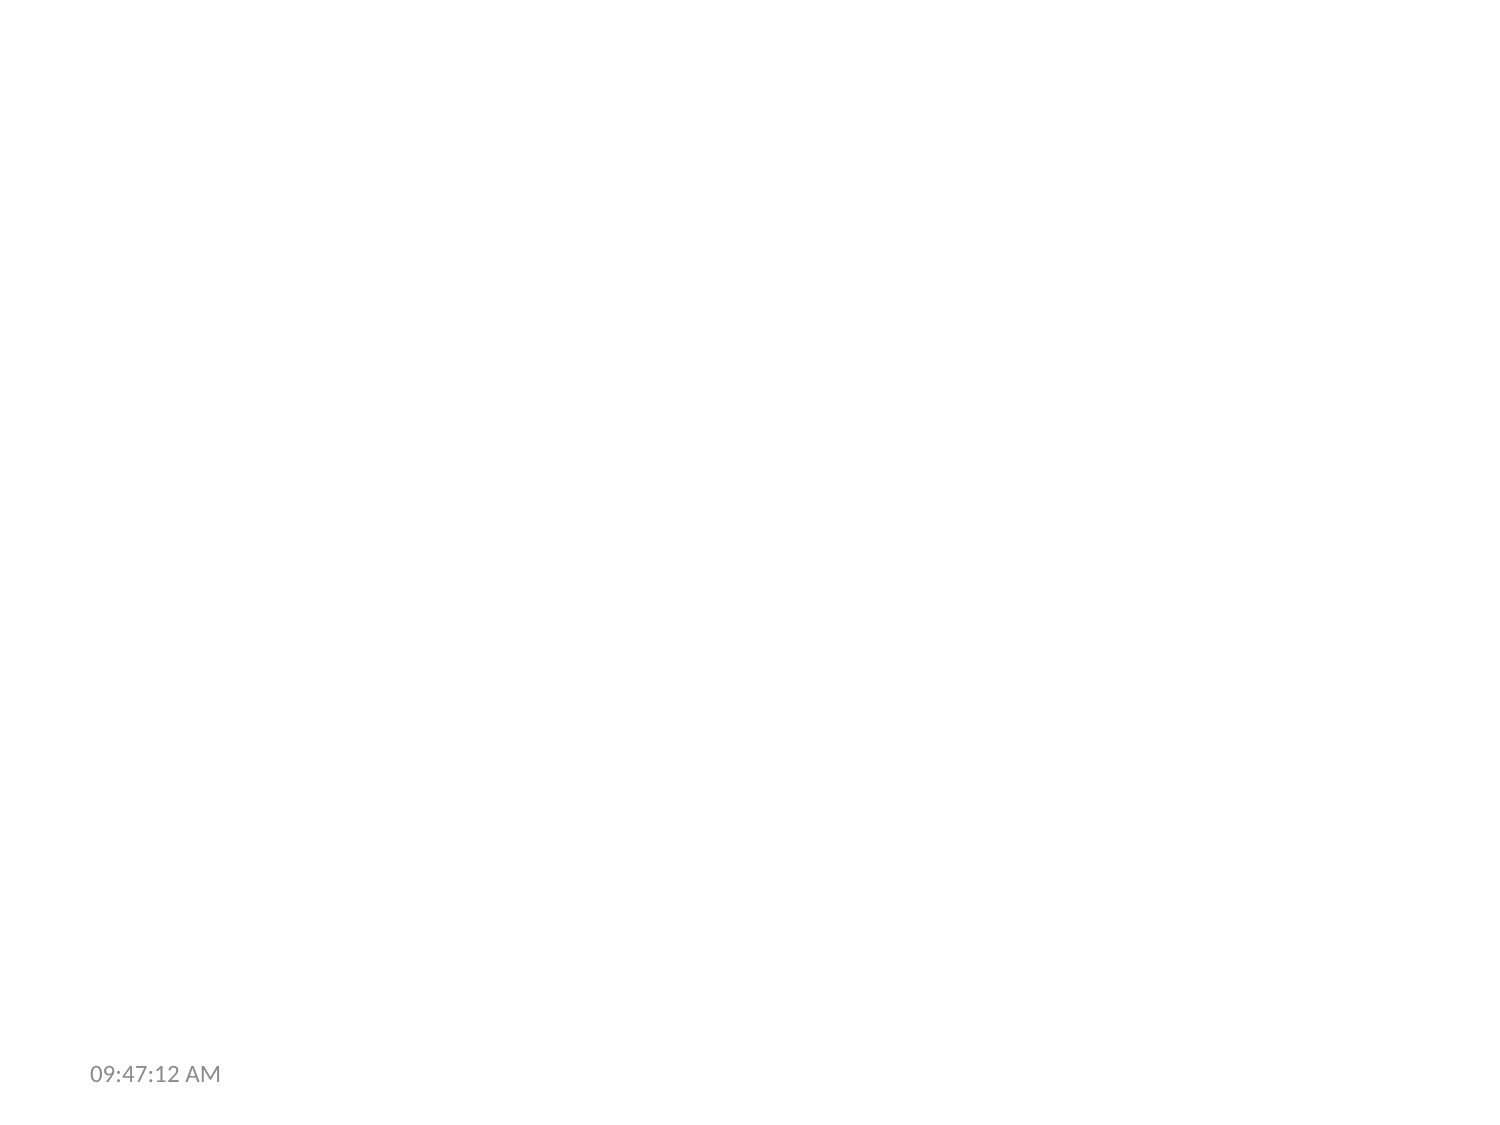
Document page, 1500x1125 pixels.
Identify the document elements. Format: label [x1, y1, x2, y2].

slide_number [75, 1042, 425, 1103]
